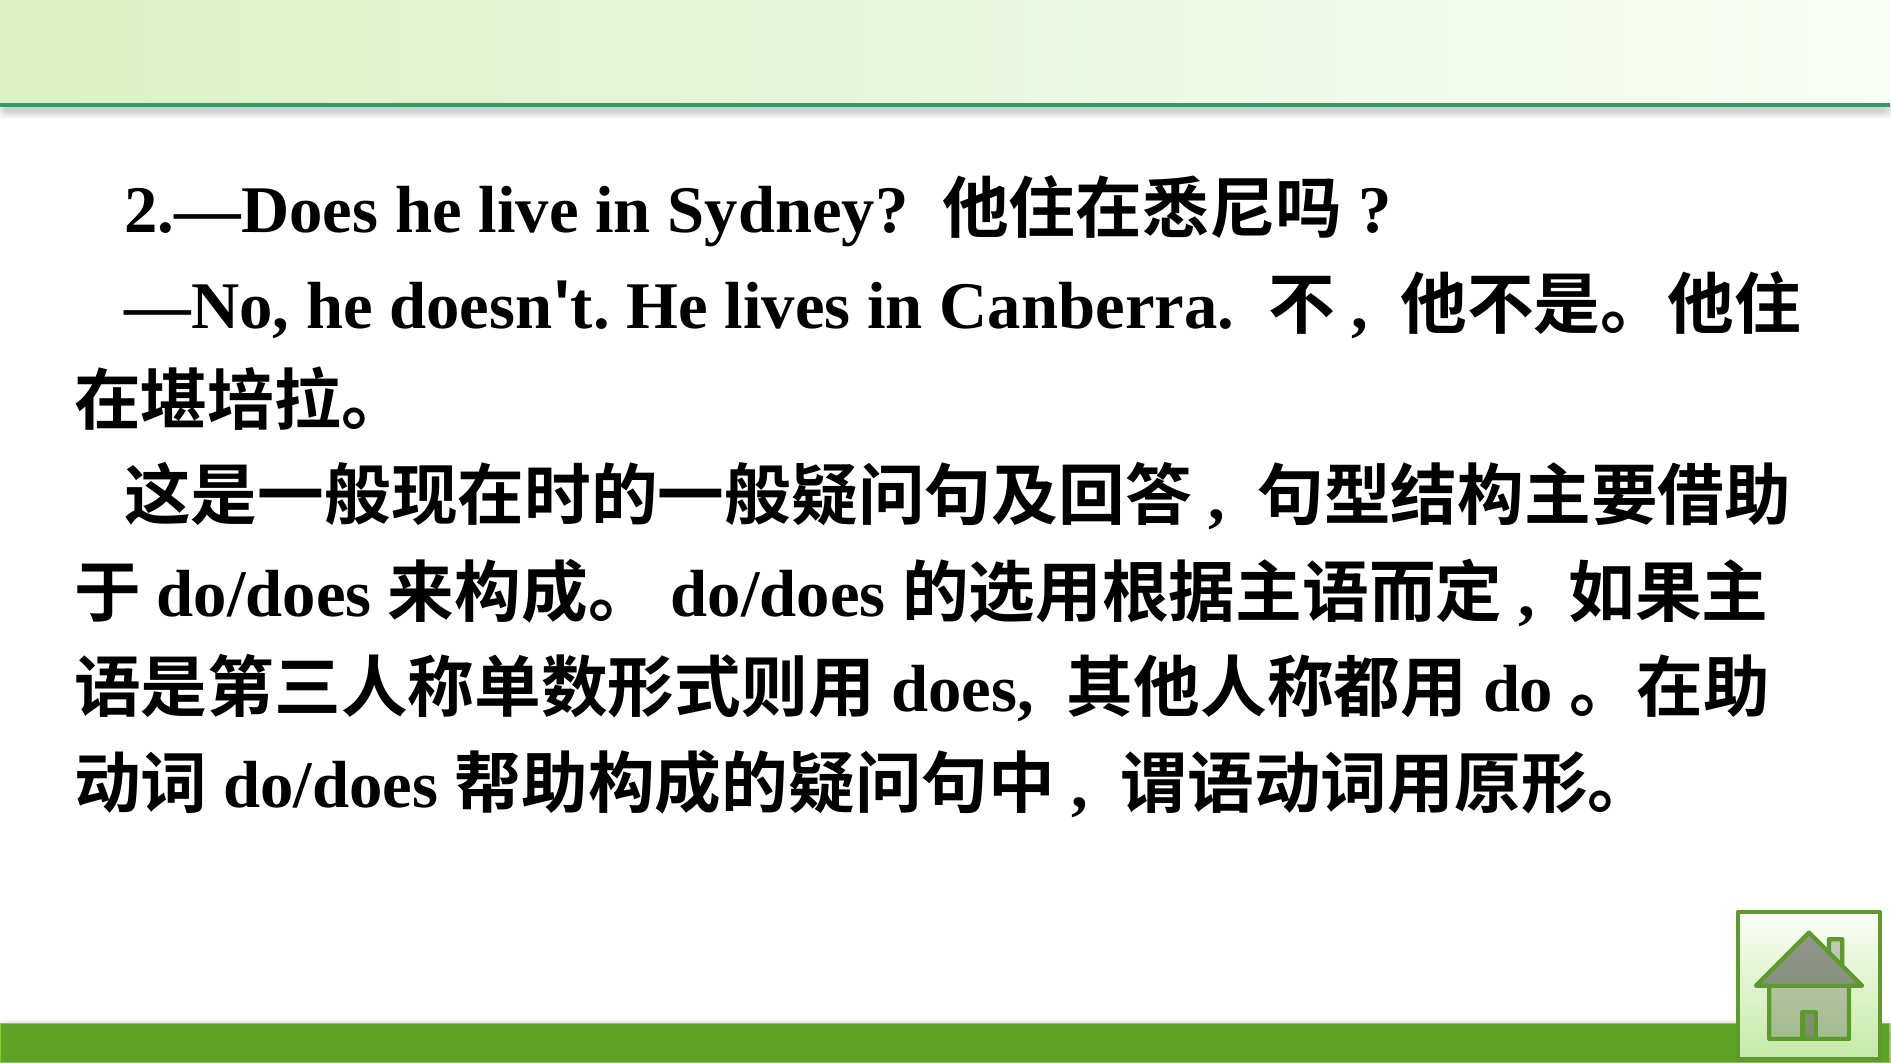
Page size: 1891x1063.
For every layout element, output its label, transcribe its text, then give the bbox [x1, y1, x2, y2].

text_box 2.—Does he live in Sydney? 他住在悉尼吗? —No, he doesn't. He lives in Canberra. 不, 他不是。他住在堪培拉。 这是一般现在时的一般疑问句及回答, 句型结构主要借助于do/does来构成。do/does的选用根据主语而定, 如果主语是第三人称单数形式则用does, 其他人称都用do。在助动词do/does帮助构成的疑问句中, 谓语动词用原形。 [59, 142, 1833, 829]
